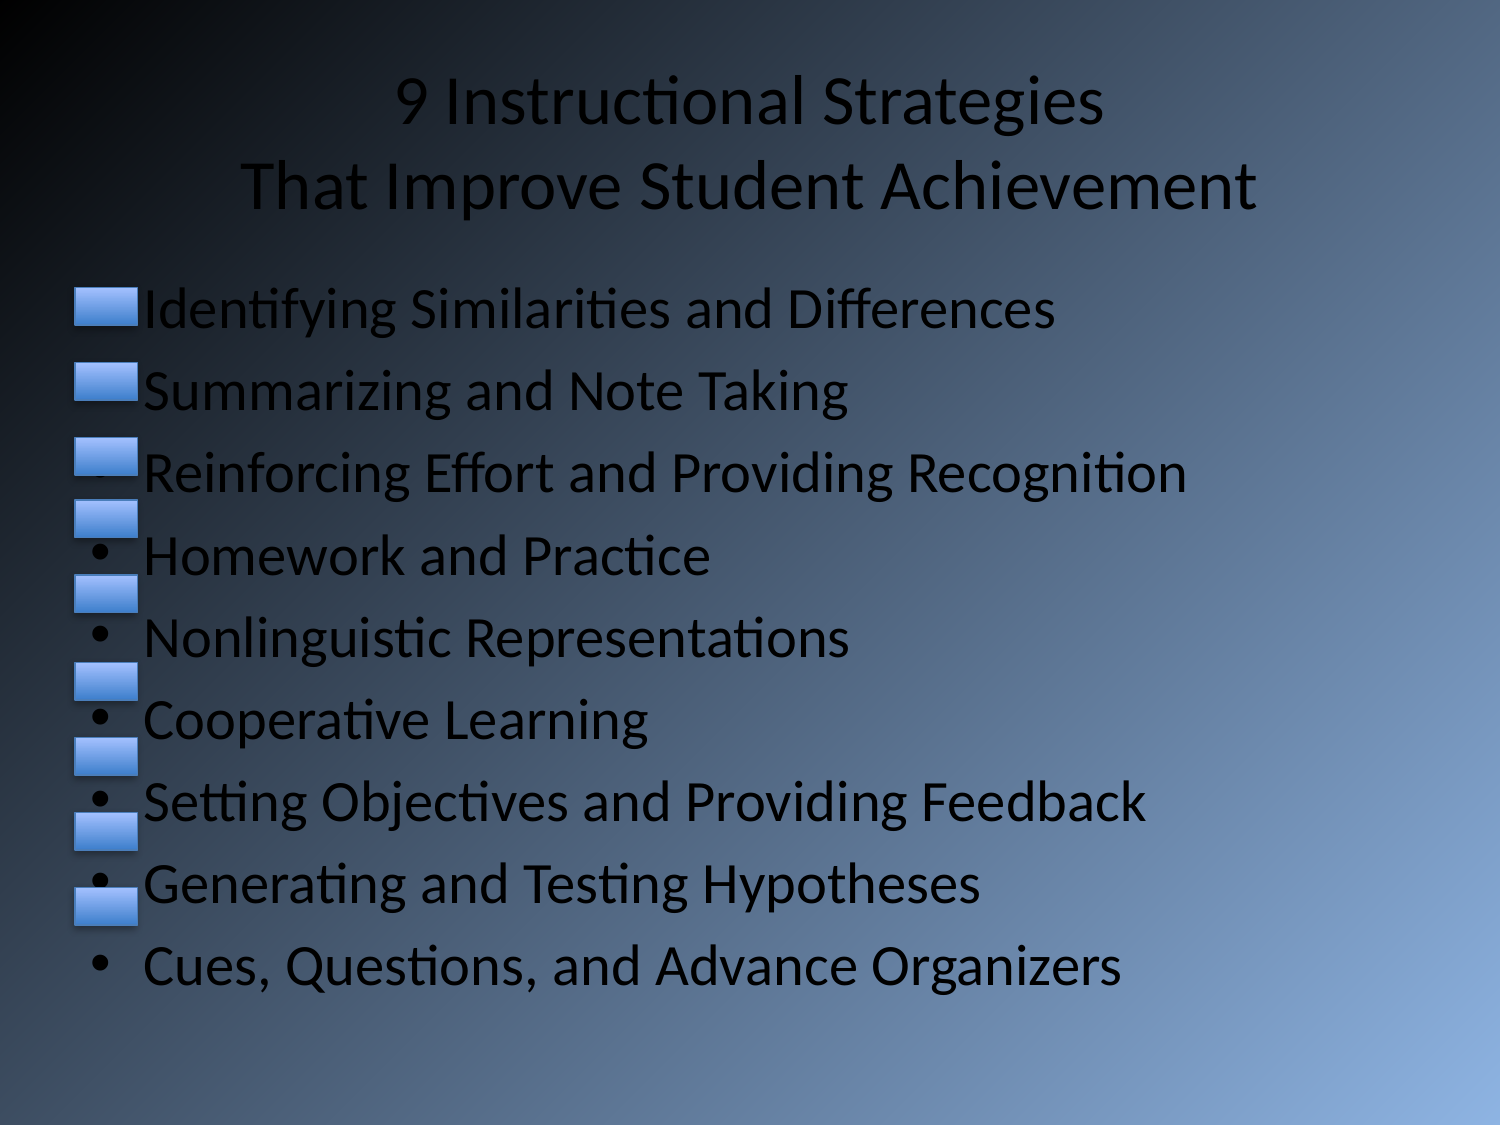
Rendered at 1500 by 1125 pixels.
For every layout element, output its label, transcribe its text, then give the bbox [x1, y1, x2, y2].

list Identifying Similarities and Differences Summarizing and Note Taking Reinforcing Effort and Providing Recognition Homework and Practice Nonlinguistic Representations Cooperative Learning Setting Objectives and Providing Feedback Generating and Testing Hypotheses Cues, Questions, and Advance Organizers [75, 262, 1425, 1005]
text_box [74, 887, 138, 926]
text_box [74, 662, 138, 701]
text_box [74, 362, 138, 401]
text_box [74, 737, 138, 776]
text_box [74, 574, 138, 613]
title 9 Instructional Strategies That Improve Student Achievement [75, 45, 1425, 233]
text_box [74, 499, 138, 538]
text_box [74, 437, 138, 476]
text_box [74, 812, 138, 851]
text_box [74, 287, 138, 326]
